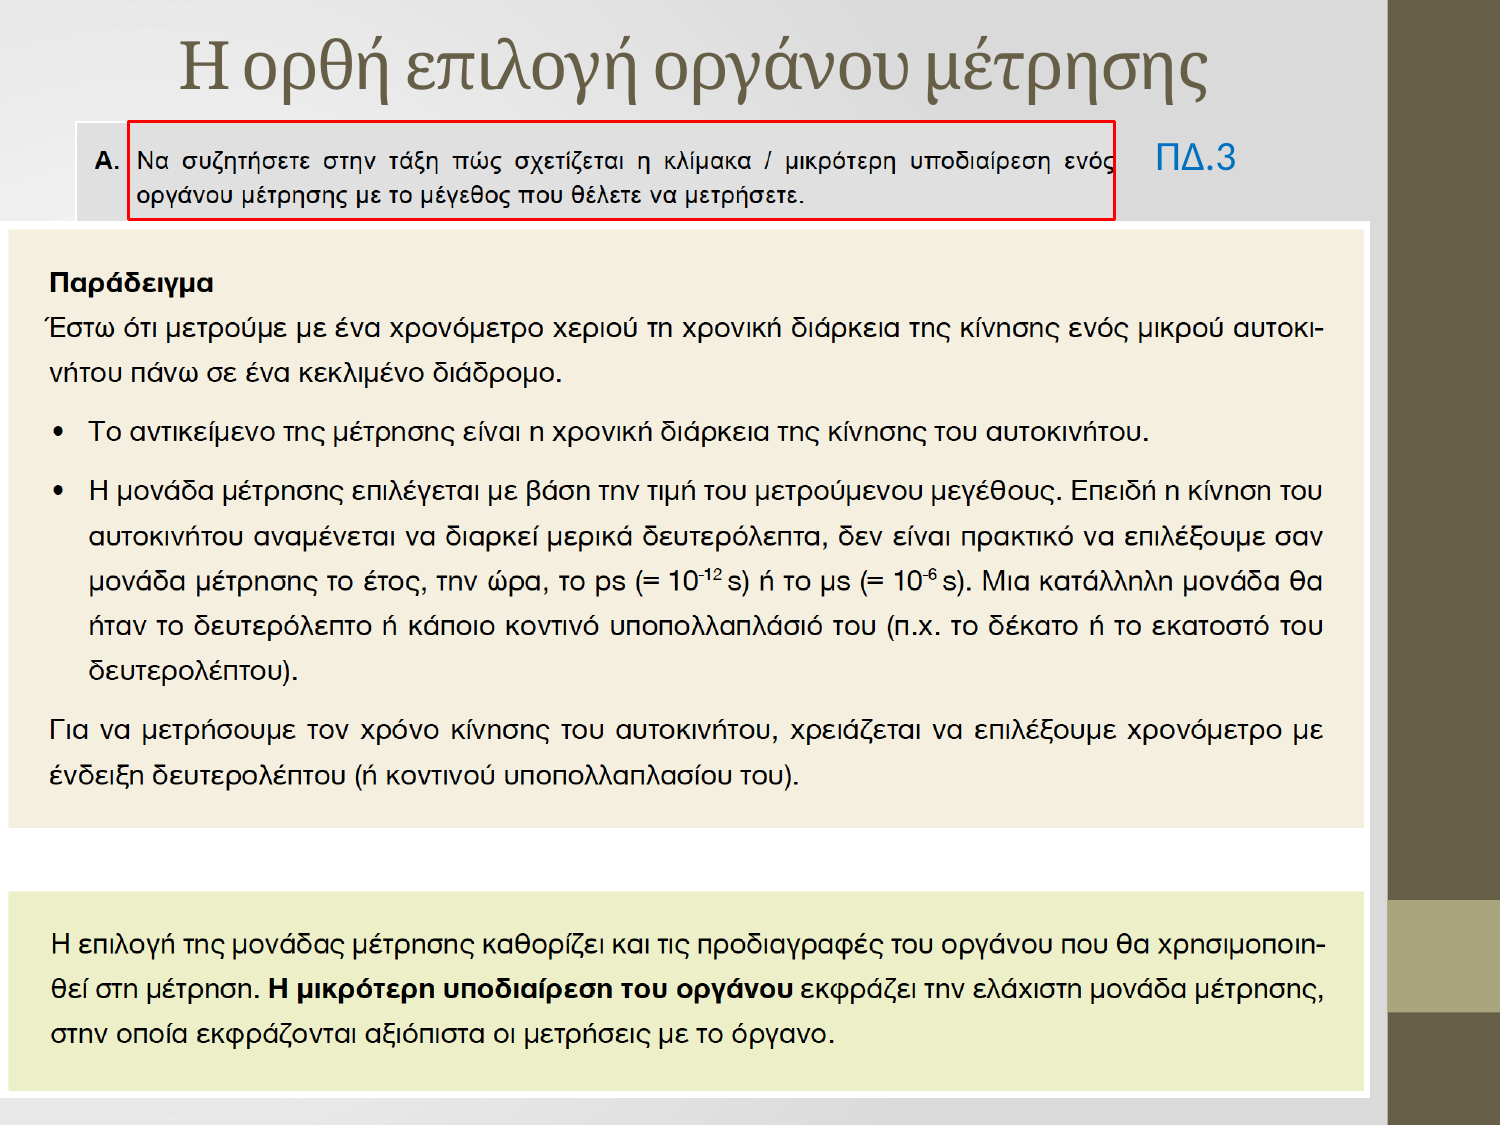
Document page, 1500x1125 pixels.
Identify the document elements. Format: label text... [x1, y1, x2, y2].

text_box Η ορθή επιλογή οργάνου μέτρησης [75, 15, 1325, 107]
text_box ΠΔ.3 [1140, 121, 1252, 187]
picture [0, 121, 1370, 1099]
